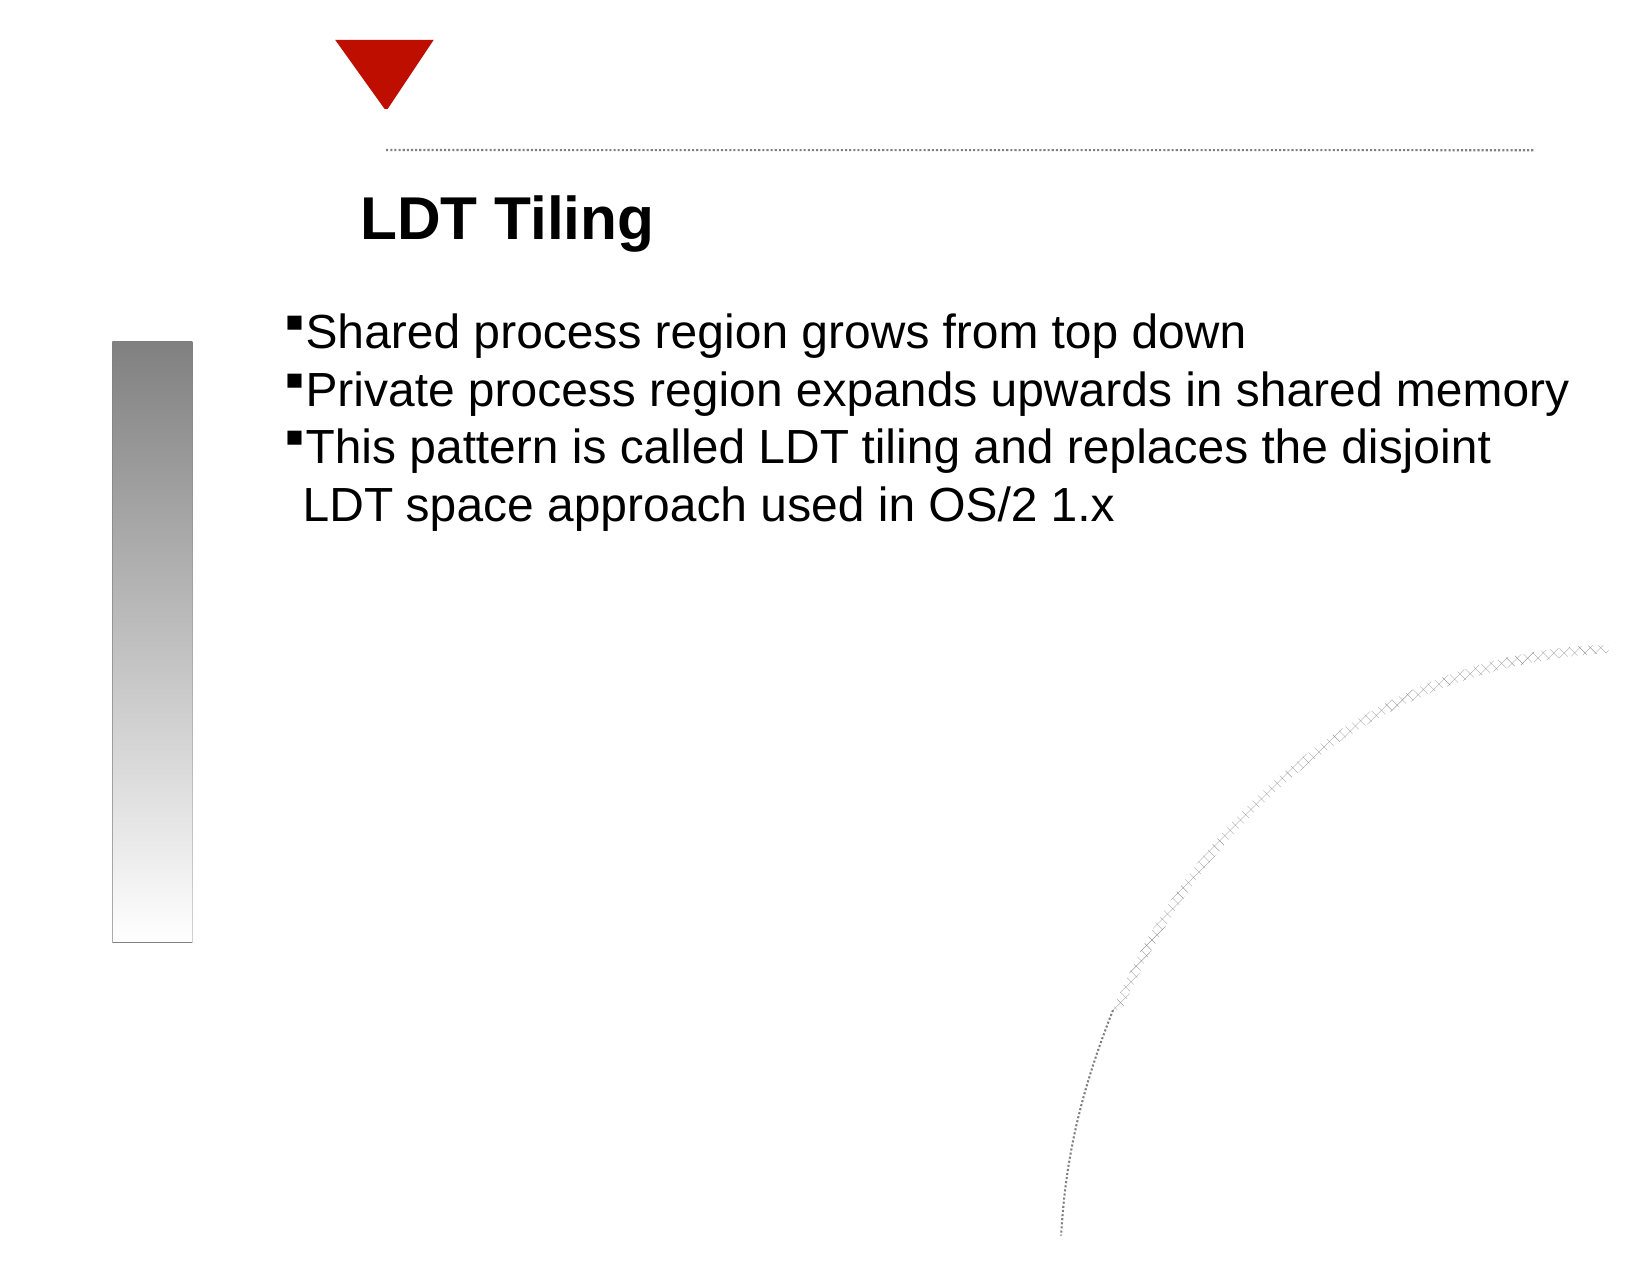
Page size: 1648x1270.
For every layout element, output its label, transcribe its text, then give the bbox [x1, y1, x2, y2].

text_box LDT Tiling [360, 109, 1574, 300]
text_box Shared process region grows from top down Private process region expands upwards in shared memory This pattern is called LDT tiling and replaces the disjoint LDT space approach used in OS/2 1.x [283, 300, 1582, 531]
